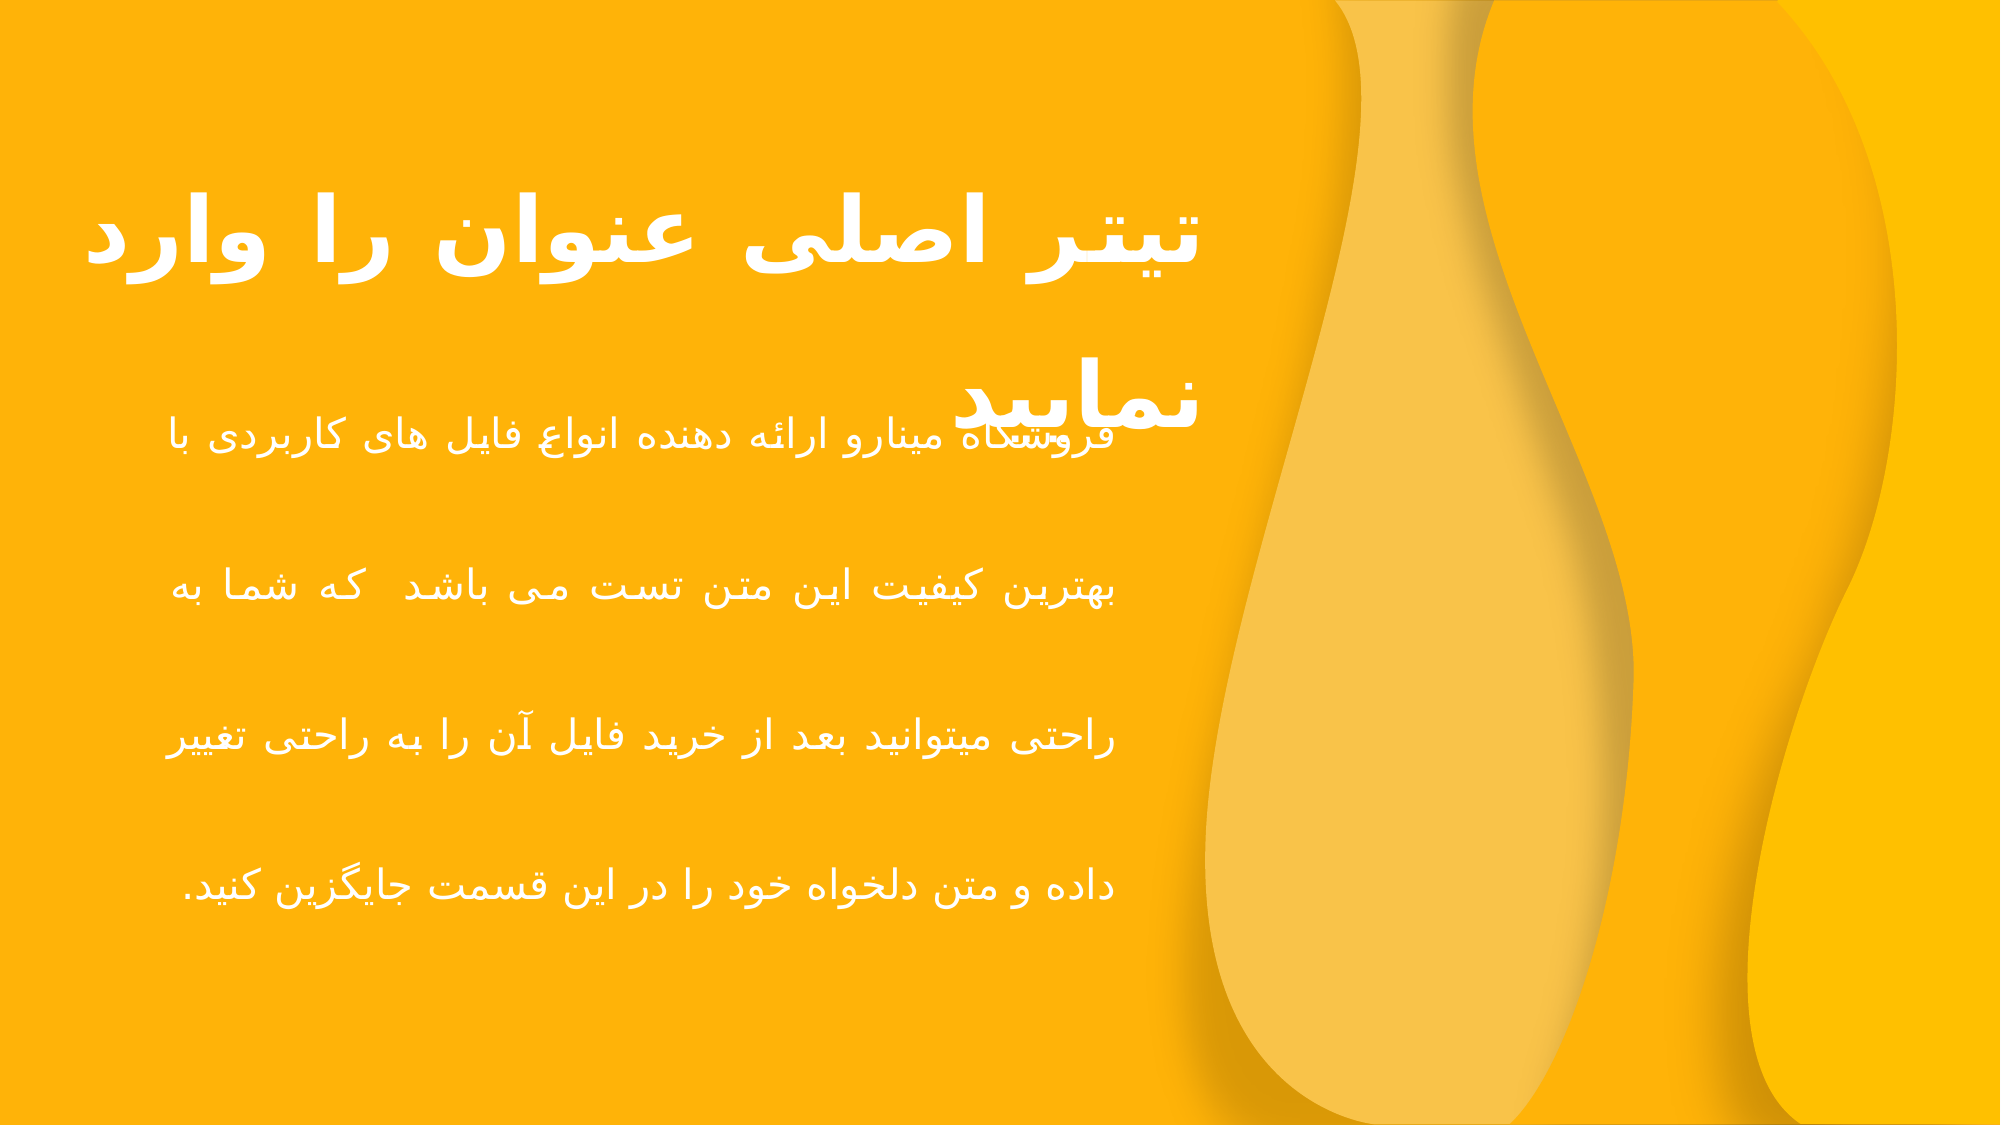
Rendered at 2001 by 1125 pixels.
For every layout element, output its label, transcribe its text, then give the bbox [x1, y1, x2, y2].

text_box تیتر اصلی عنوان را وارد نمایید [61, 108, 1221, 454]
text_box فروشگاه مینارو ارائه دهنده انواع فایل های کاربردی با بهترین کیفیت این متن تست می باشد که شما به راحتی میتوانید بعد از خرید فایل آن را به راحتی تغییر داده و متن دلخواه خود را در این قسمت جایگزین کنید. [150, 299, 1132, 915]
